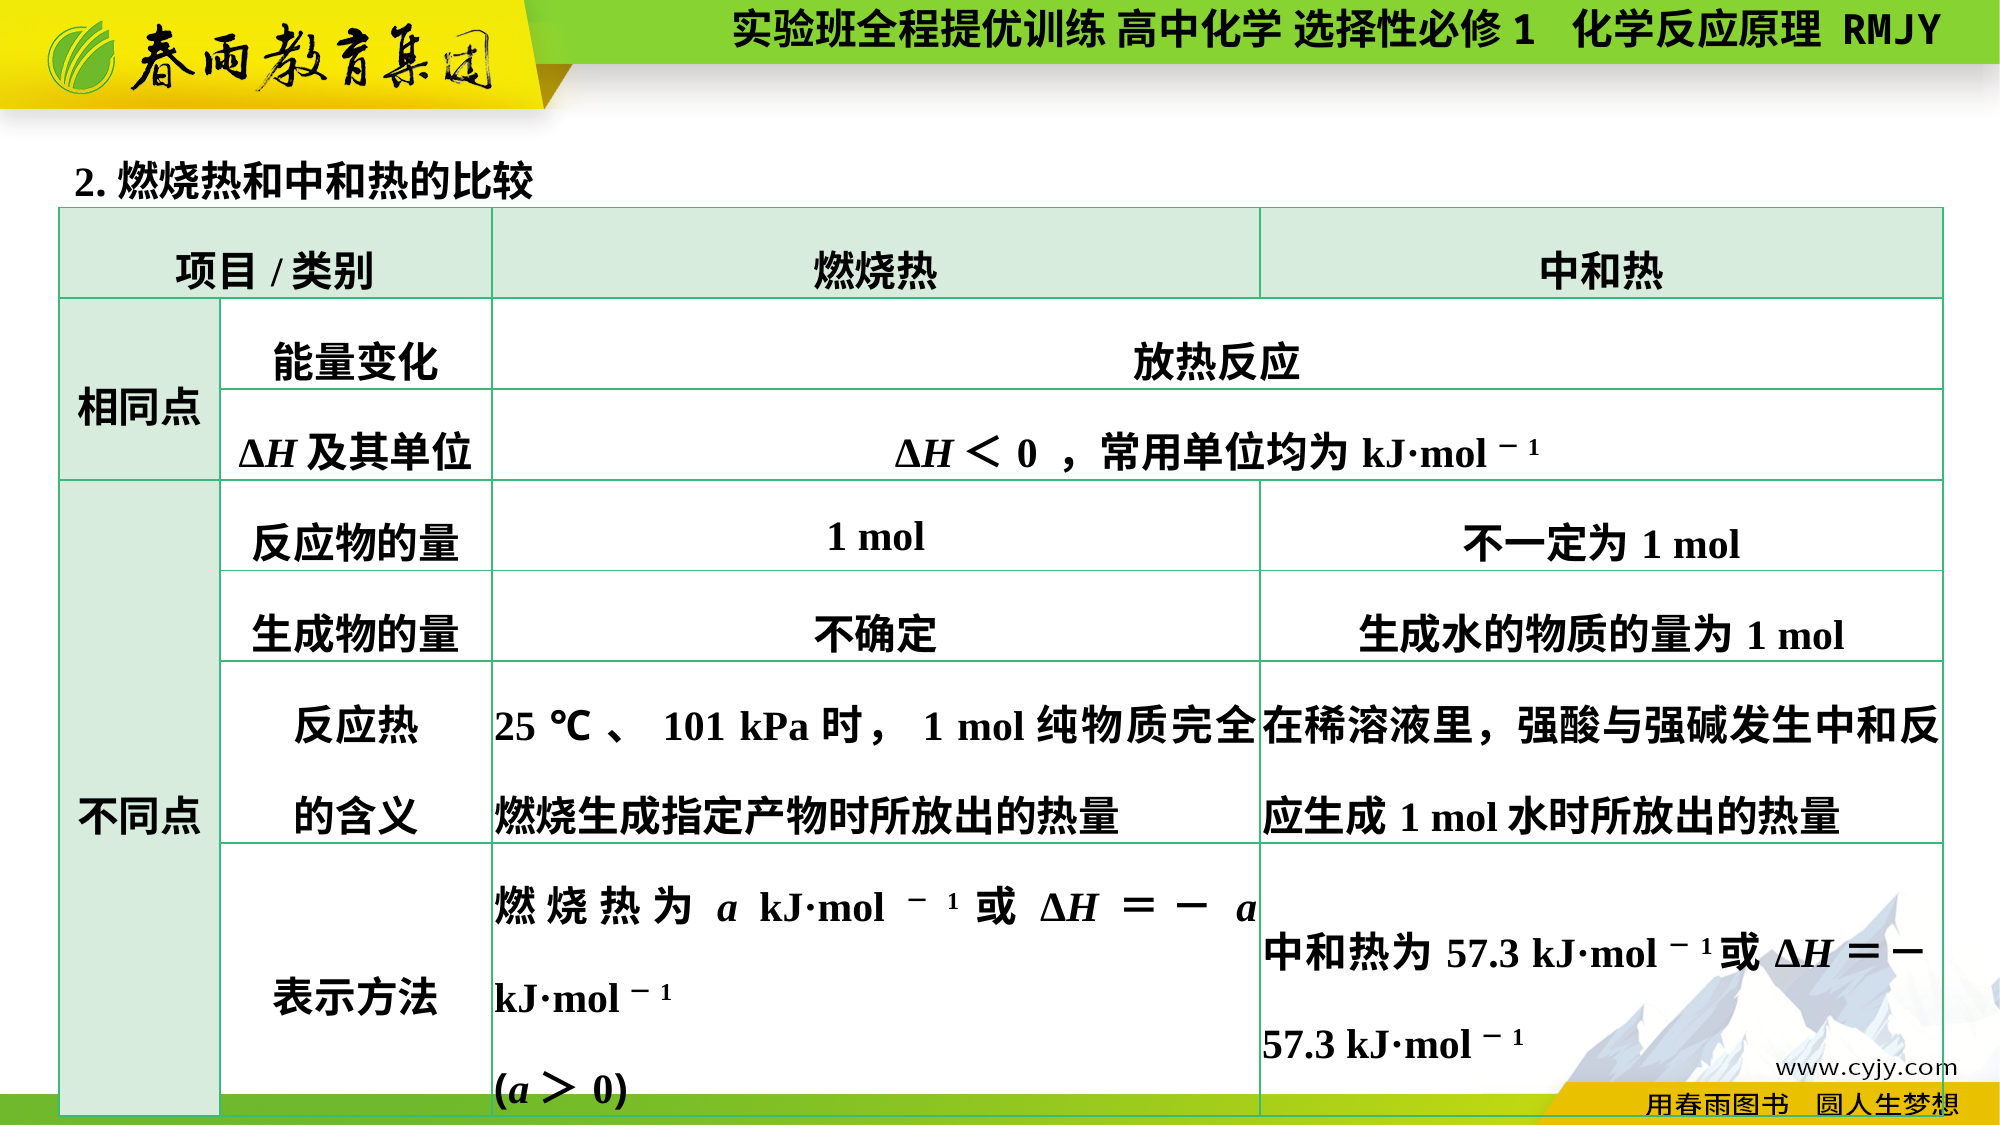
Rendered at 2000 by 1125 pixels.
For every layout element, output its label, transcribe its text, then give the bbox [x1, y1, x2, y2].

table_cell 表示方法 [221, 844, 491, 1115]
table_cell 生成水的物质的量为1 mol [1261, 571, 1942, 660]
table_cell 25 ℃、101 kPa时，1 mol纯物质完全燃烧生成指定产物时所放出的热量 [493, 662, 1259, 842]
table_cell 相同点 [60, 299, 219, 479]
table_cell 放热反应 [493, 299, 1942, 388]
table_header 燃烧热 [493, 208, 1259, 297]
table_cell 生成物的量 [221, 571, 491, 660]
table_header 中和热 [1261, 208, 1942, 297]
picture [0, 0, 2000, 1125]
table_cell ΔH及其单位 [221, 390, 491, 479]
table_cell 中和热为57.3 kJ·mol－1或ΔH＝－57.3 kJ·mol－1 [1261, 844, 1942, 1115]
table_cell 反应热 的含义 [221, 662, 491, 842]
table_cell 1 mol [493, 481, 1259, 570]
table_cell 不同点 [60, 481, 219, 1115]
table_cell ΔH＜0 ，常用单位均为kJ·mol－1 [493, 390, 1942, 479]
table_cell 反应物的量 [221, 481, 491, 570]
table_cell 不一定为1 mol [1261, 481, 1942, 570]
table_cell 燃烧热为a kJ·mol－1或ΔH＝－a kJ·mol－1 (a＞0) [493, 844, 1259, 1115]
table_header 项目/类别 [60, 208, 491, 297]
list 2.燃烧热和中和热的比较 [59, 122, 1944, 204]
table_cell 不确定 [493, 571, 1259, 660]
table_cell 能量变化 [221, 299, 491, 388]
table_cell 在稀溶液里，强酸与强碱发生中和反应生成1 mol水时所放出的热量 [1261, 662, 1942, 842]
